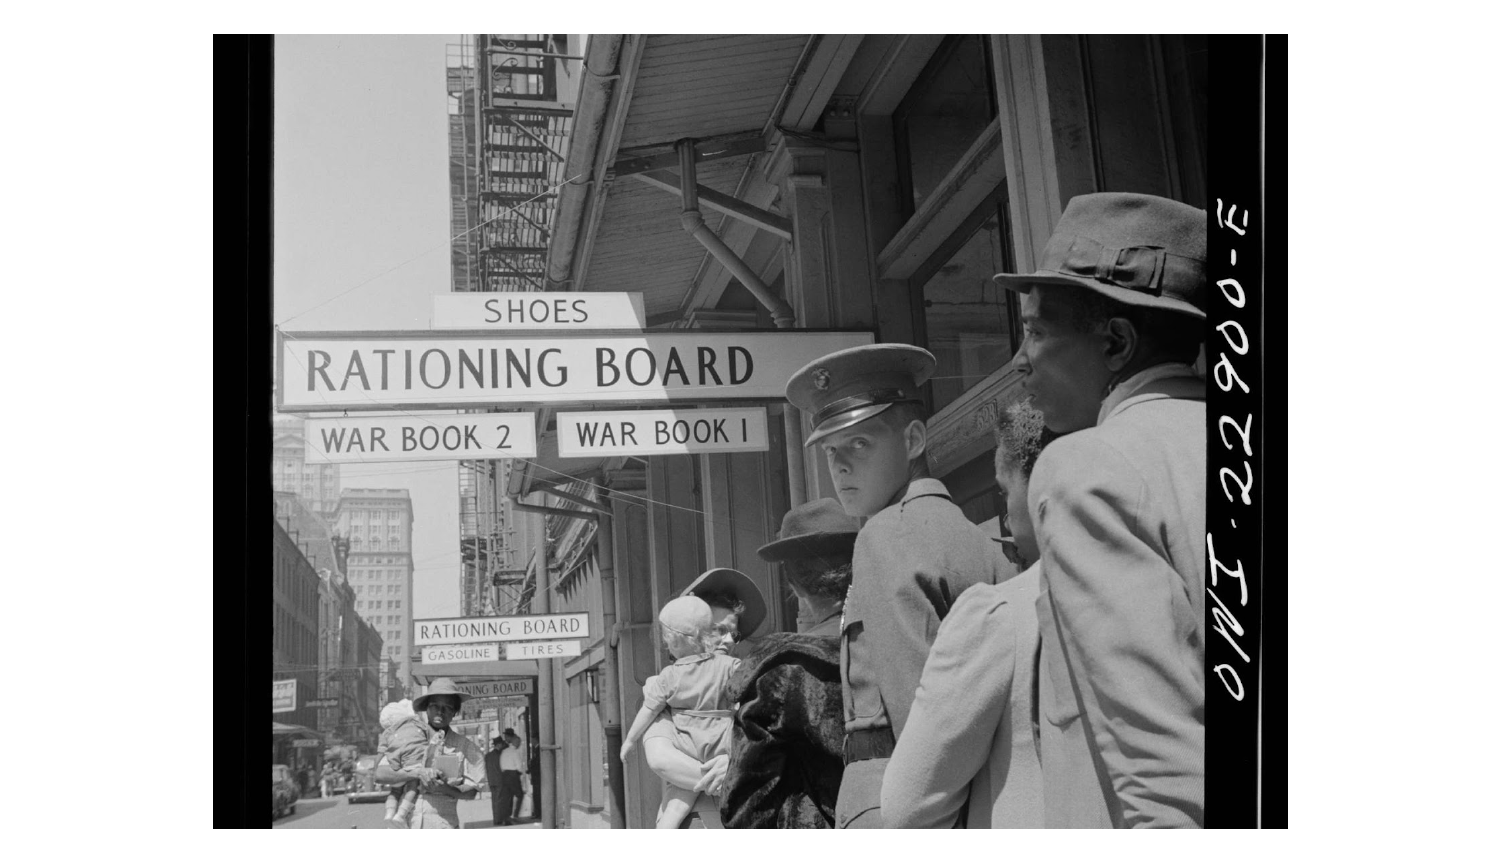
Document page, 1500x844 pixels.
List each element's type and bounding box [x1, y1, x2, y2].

picture [213, 34, 1288, 829]
